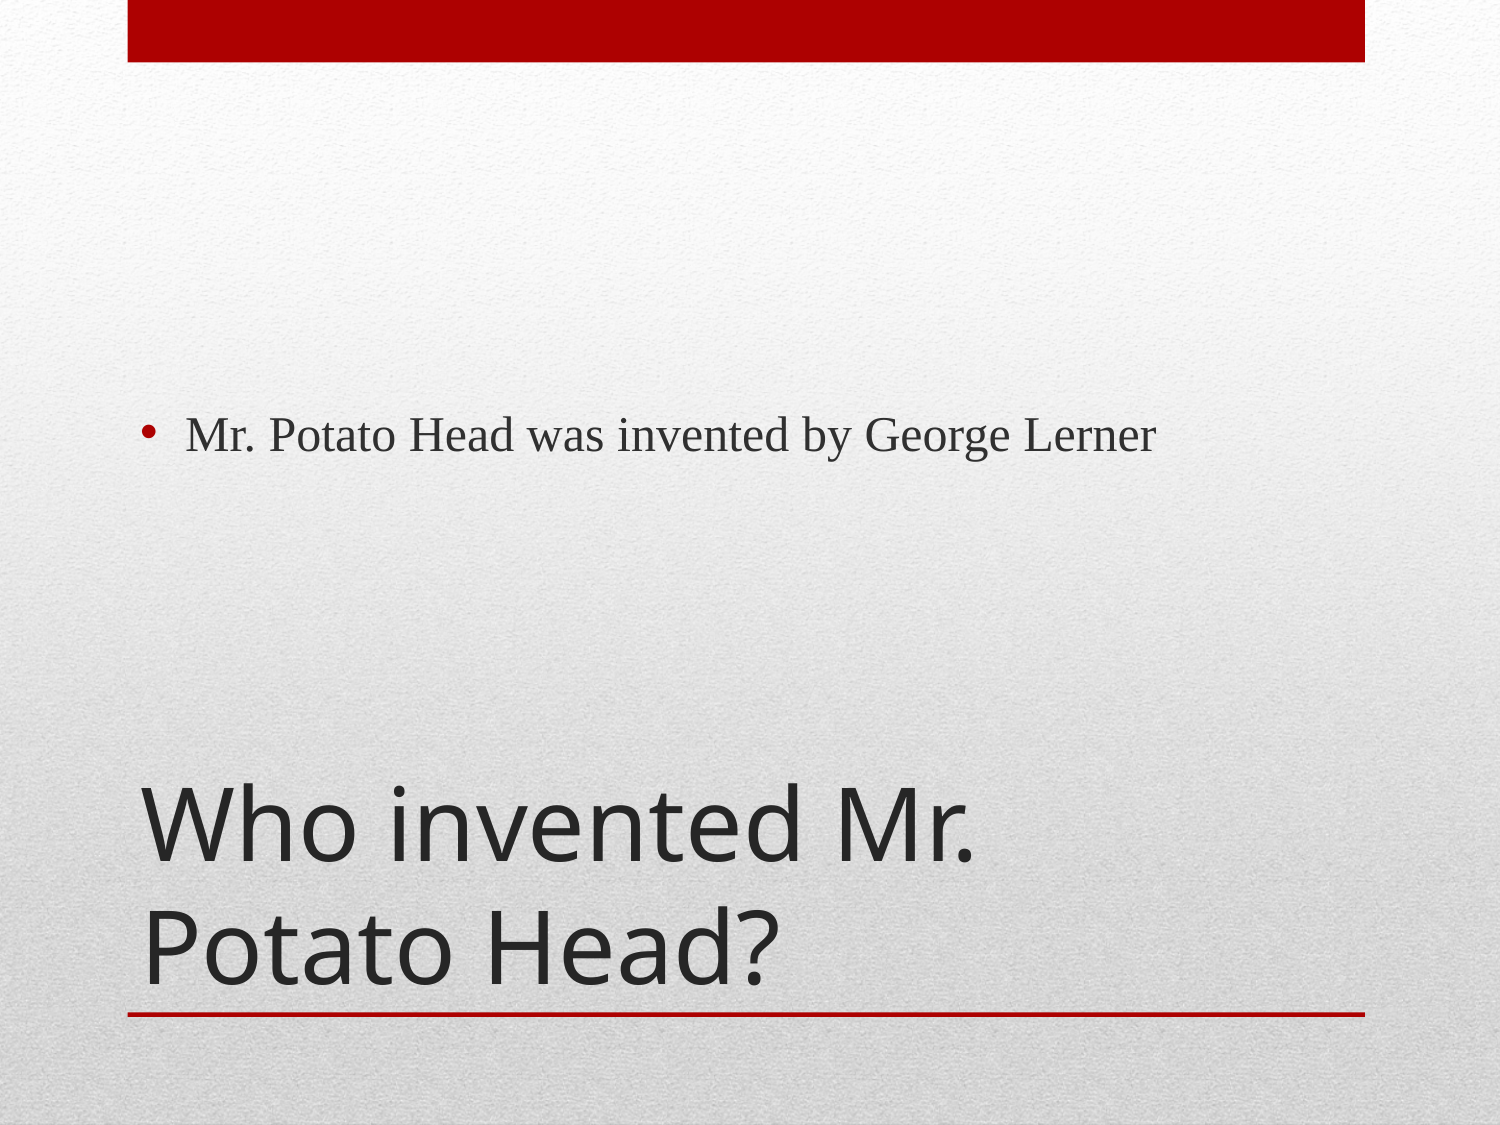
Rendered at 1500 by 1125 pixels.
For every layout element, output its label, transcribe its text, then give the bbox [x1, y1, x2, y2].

title Who invented Mr. Potato Head? [125, 750, 1238, 1013]
list Mr. Potato Head was invented by George Lerner [125, 112, 1363, 750]
